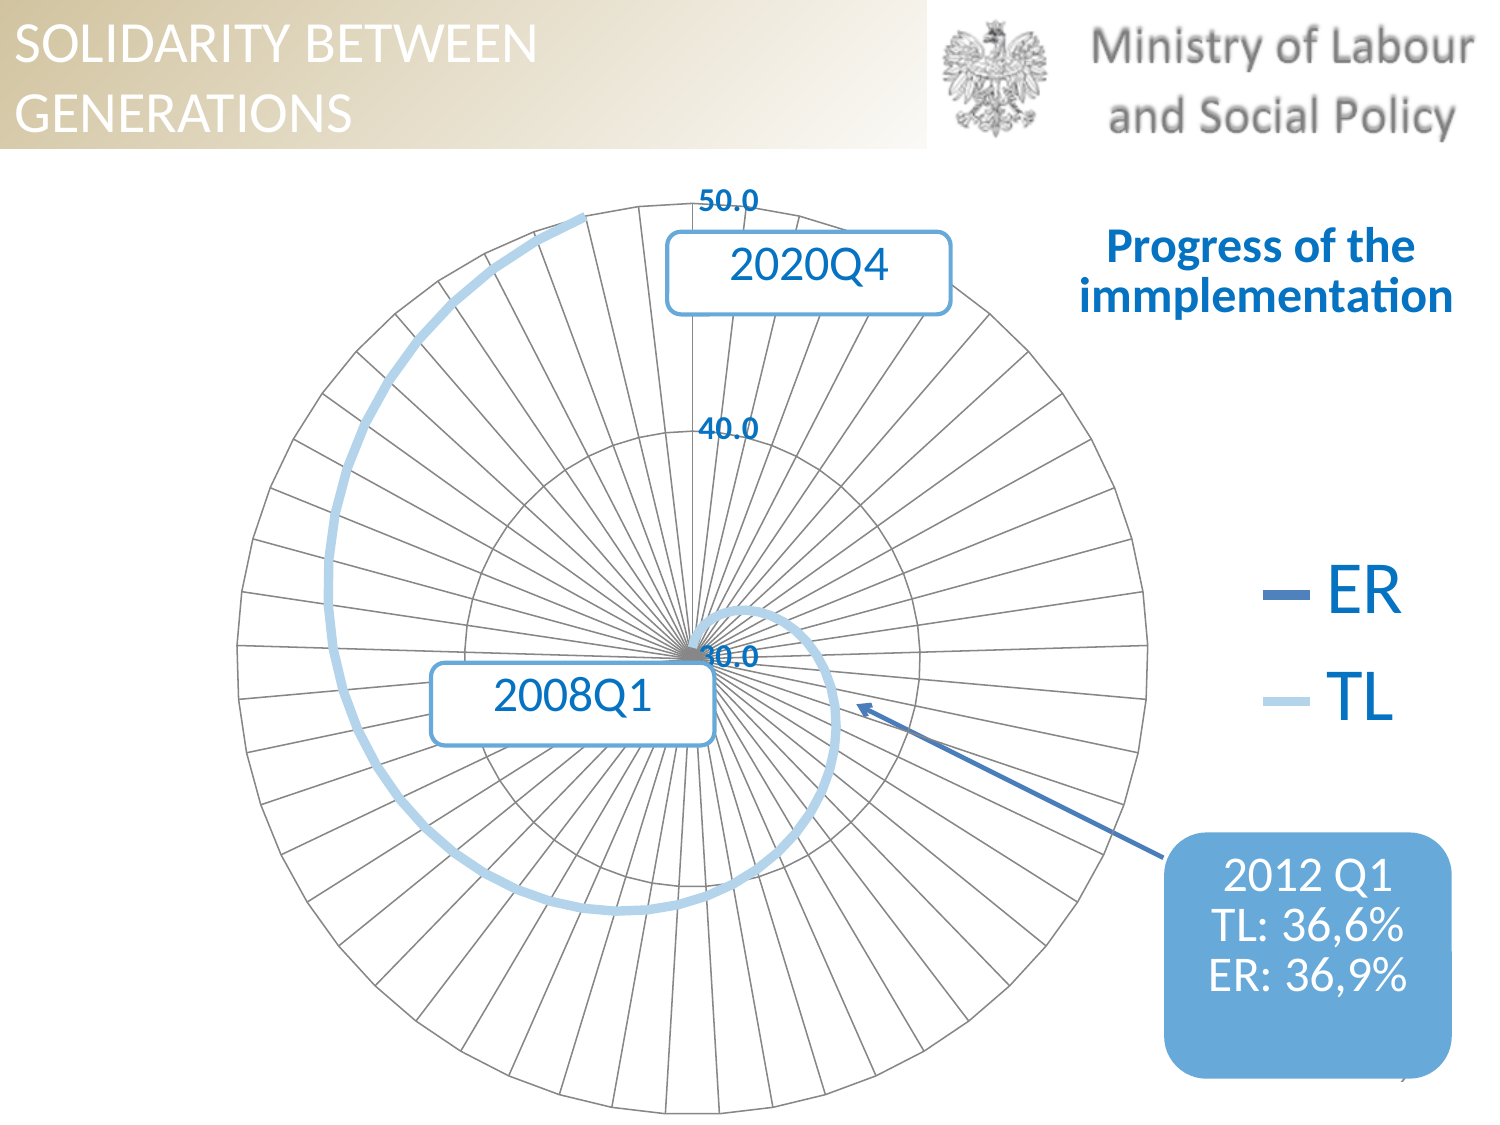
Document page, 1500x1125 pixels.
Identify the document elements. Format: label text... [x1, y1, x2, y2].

chart [32, 182, 1474, 1125]
picture [926, 0, 1500, 154]
text_box SOLIDARITY BETWEEN GENERATIONS [0, 0, 924, 149]
